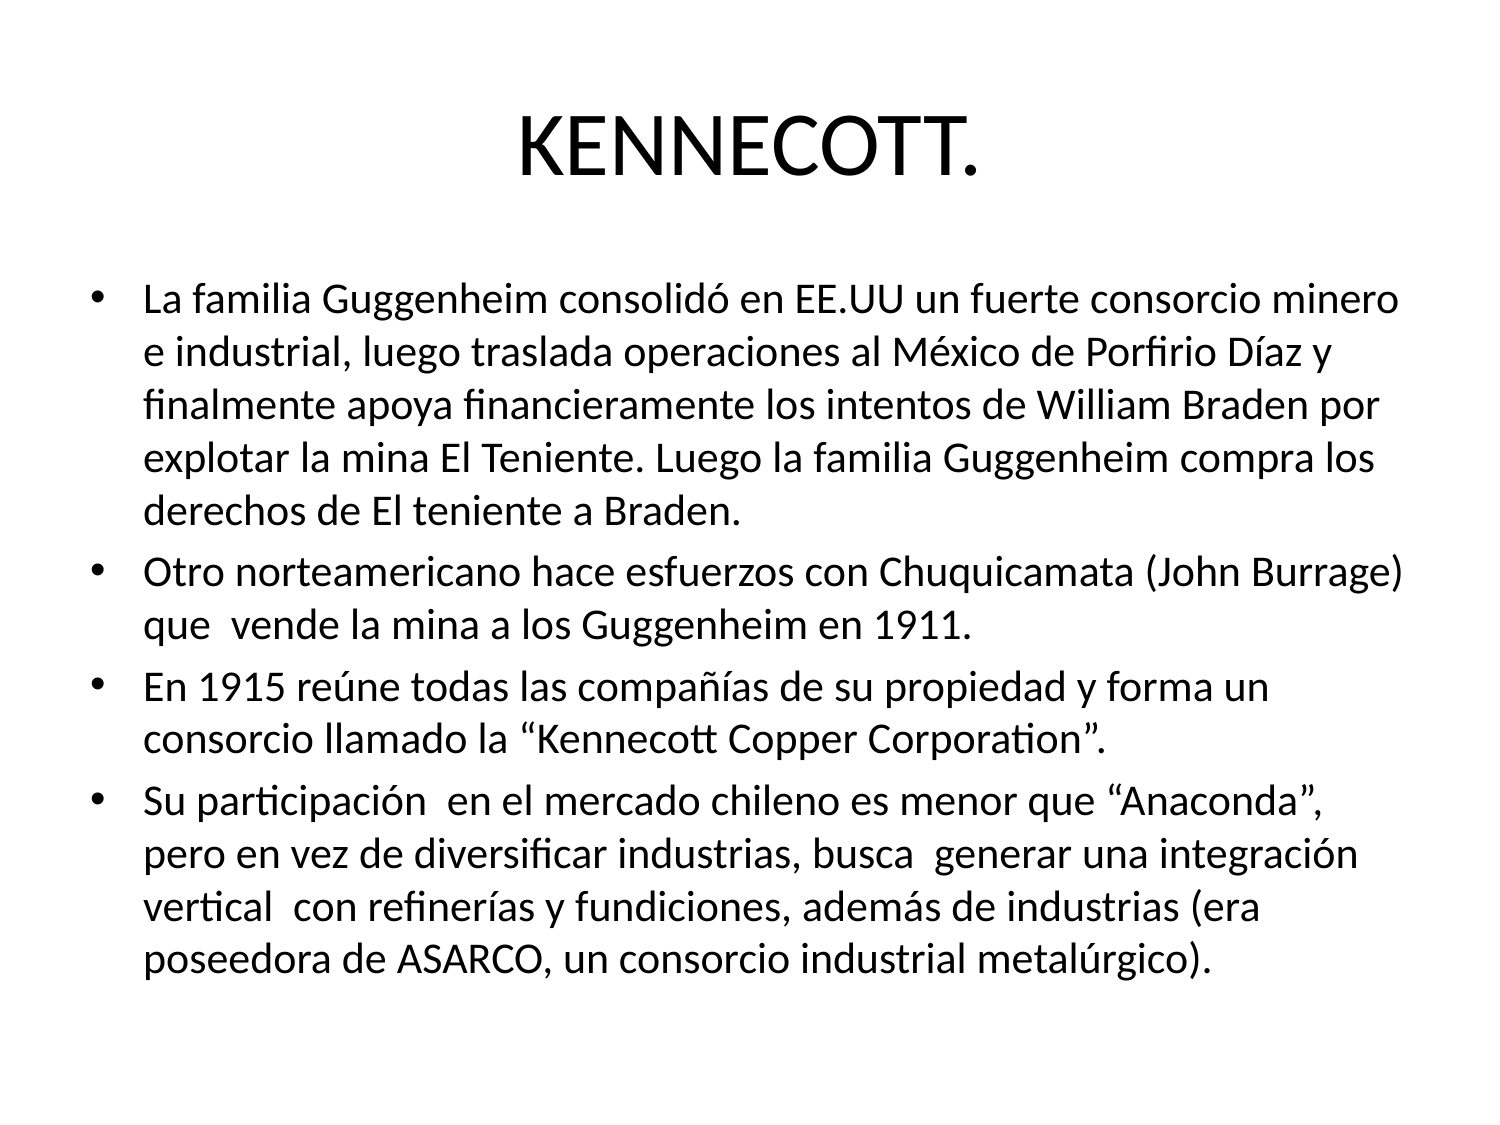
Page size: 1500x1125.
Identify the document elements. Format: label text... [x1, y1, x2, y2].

title KENNECOTT. [75, 45, 1425, 233]
list La familia Guggenheim consolidó en EE.UU un fuerte consorcio minero e industrial, luego traslada operaciones al México de Porfirio Díaz y finalmente apoya financieramente los intentos de William Braden por explotar la mina El Teniente. Luego la familia Guggenheim compra los derechos de El teniente a Braden. Otro norteamericano hace esfuerzos con Chuquicamata (John Burrage) que vende la mina a los Guggenheim en 1911. En 1915 reúne todas las compañías de su propiedad y forma un consorcio llamado la “Kennecott Copper Corporation”. Su participación en el mercado chileno es menor que “Anaconda”, pero en vez de diversificar industrias, busca generar una integración vertical con refinerías y fundiciones, además de industrias (era poseedora de ASARCO, un consorcio industrial metalúrgico). [75, 262, 1425, 1005]
